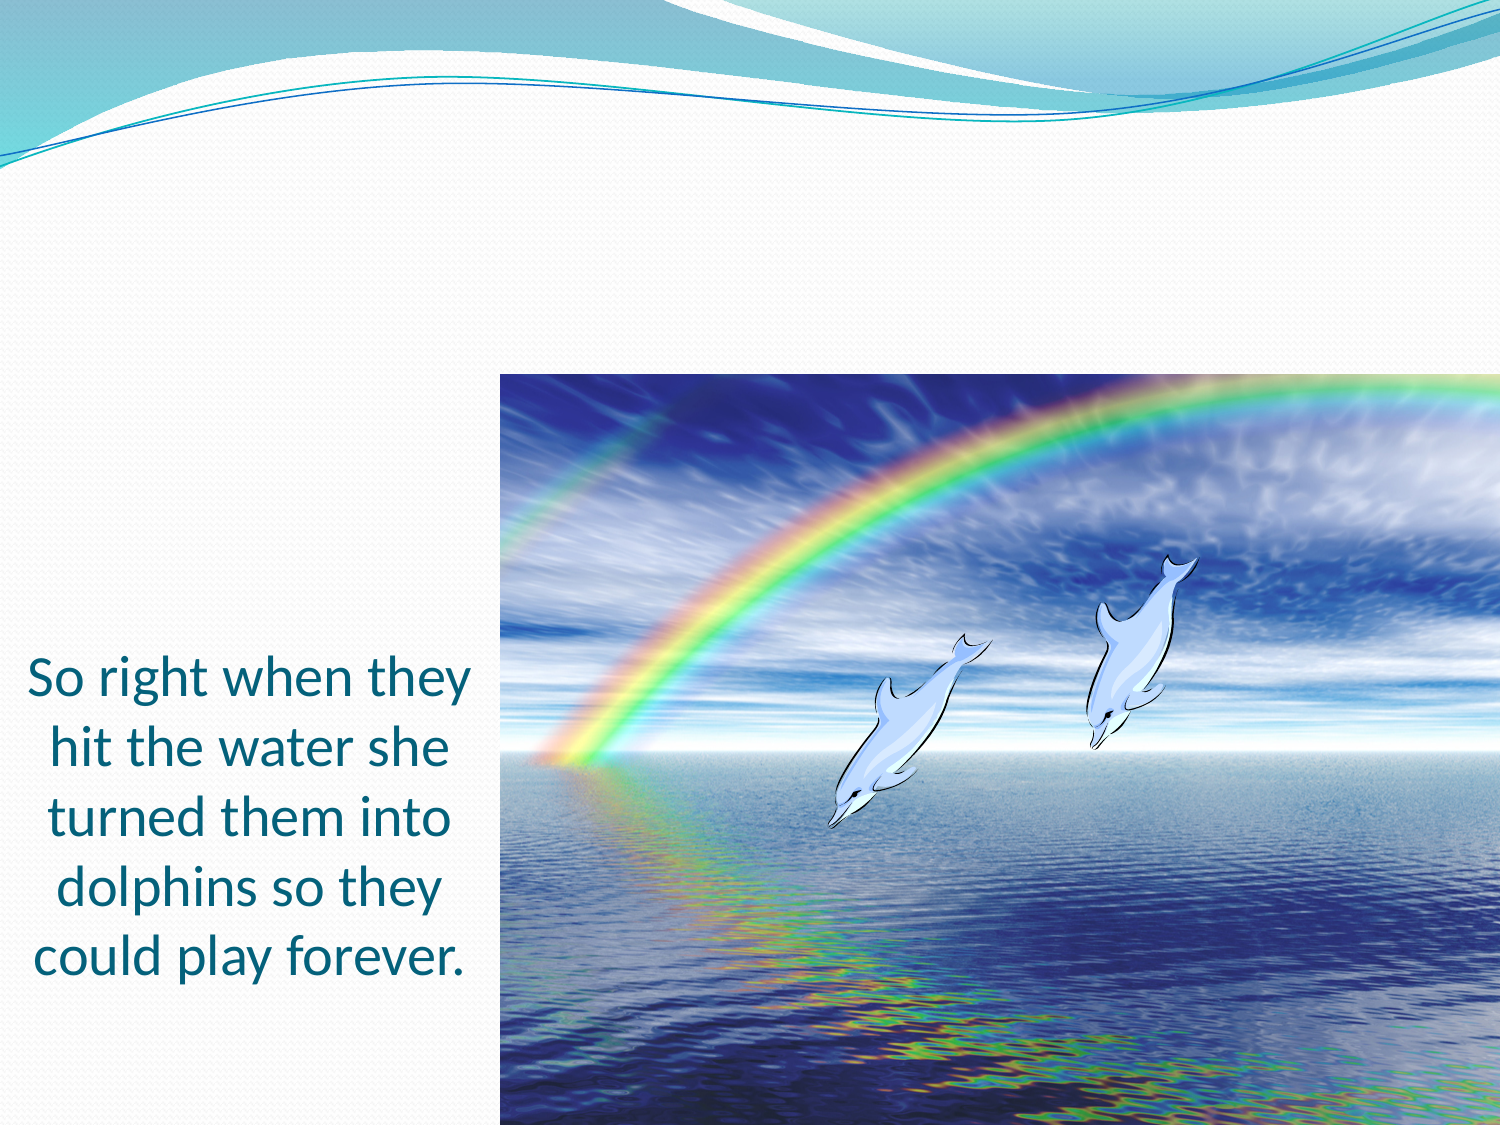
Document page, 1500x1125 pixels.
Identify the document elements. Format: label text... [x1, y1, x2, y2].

picture [499, 374, 1500, 1125]
title So right when they hit the water she turned them into dolphins so they could play forever. [0, 612, 494, 988]
